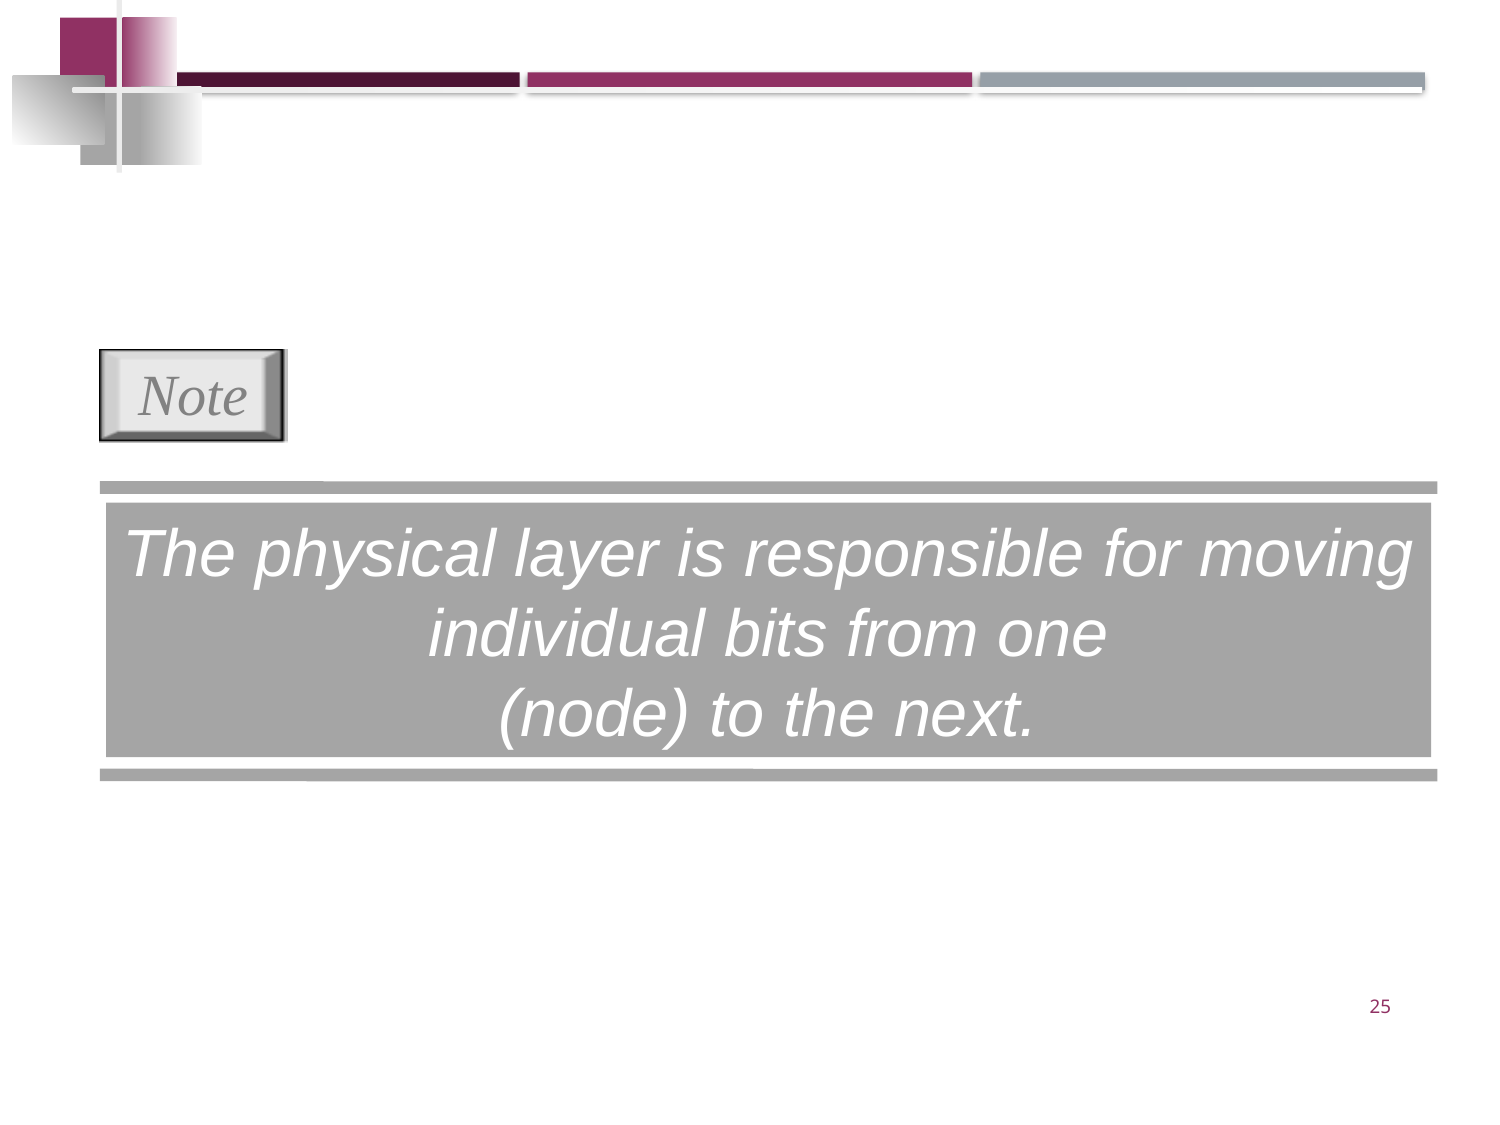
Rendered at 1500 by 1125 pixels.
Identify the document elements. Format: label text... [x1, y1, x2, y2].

slide_number 25 [1279, 977, 1406, 1037]
text_box [72, 87, 1423, 93]
text_box [141, 93, 202, 165]
text_box [116, 0, 122, 87]
text_box [122, 17, 177, 86]
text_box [99, 349, 288, 444]
text_box [60, 17, 116, 86]
text_box [12, 75, 105, 145]
text_box The physical layer is responsible for moving individual bits from one (node) to the next. [106, 502, 1432, 758]
text_box [116, 93, 122, 173]
text_box [122, 93, 141, 165]
text_box [80, 93, 116, 165]
